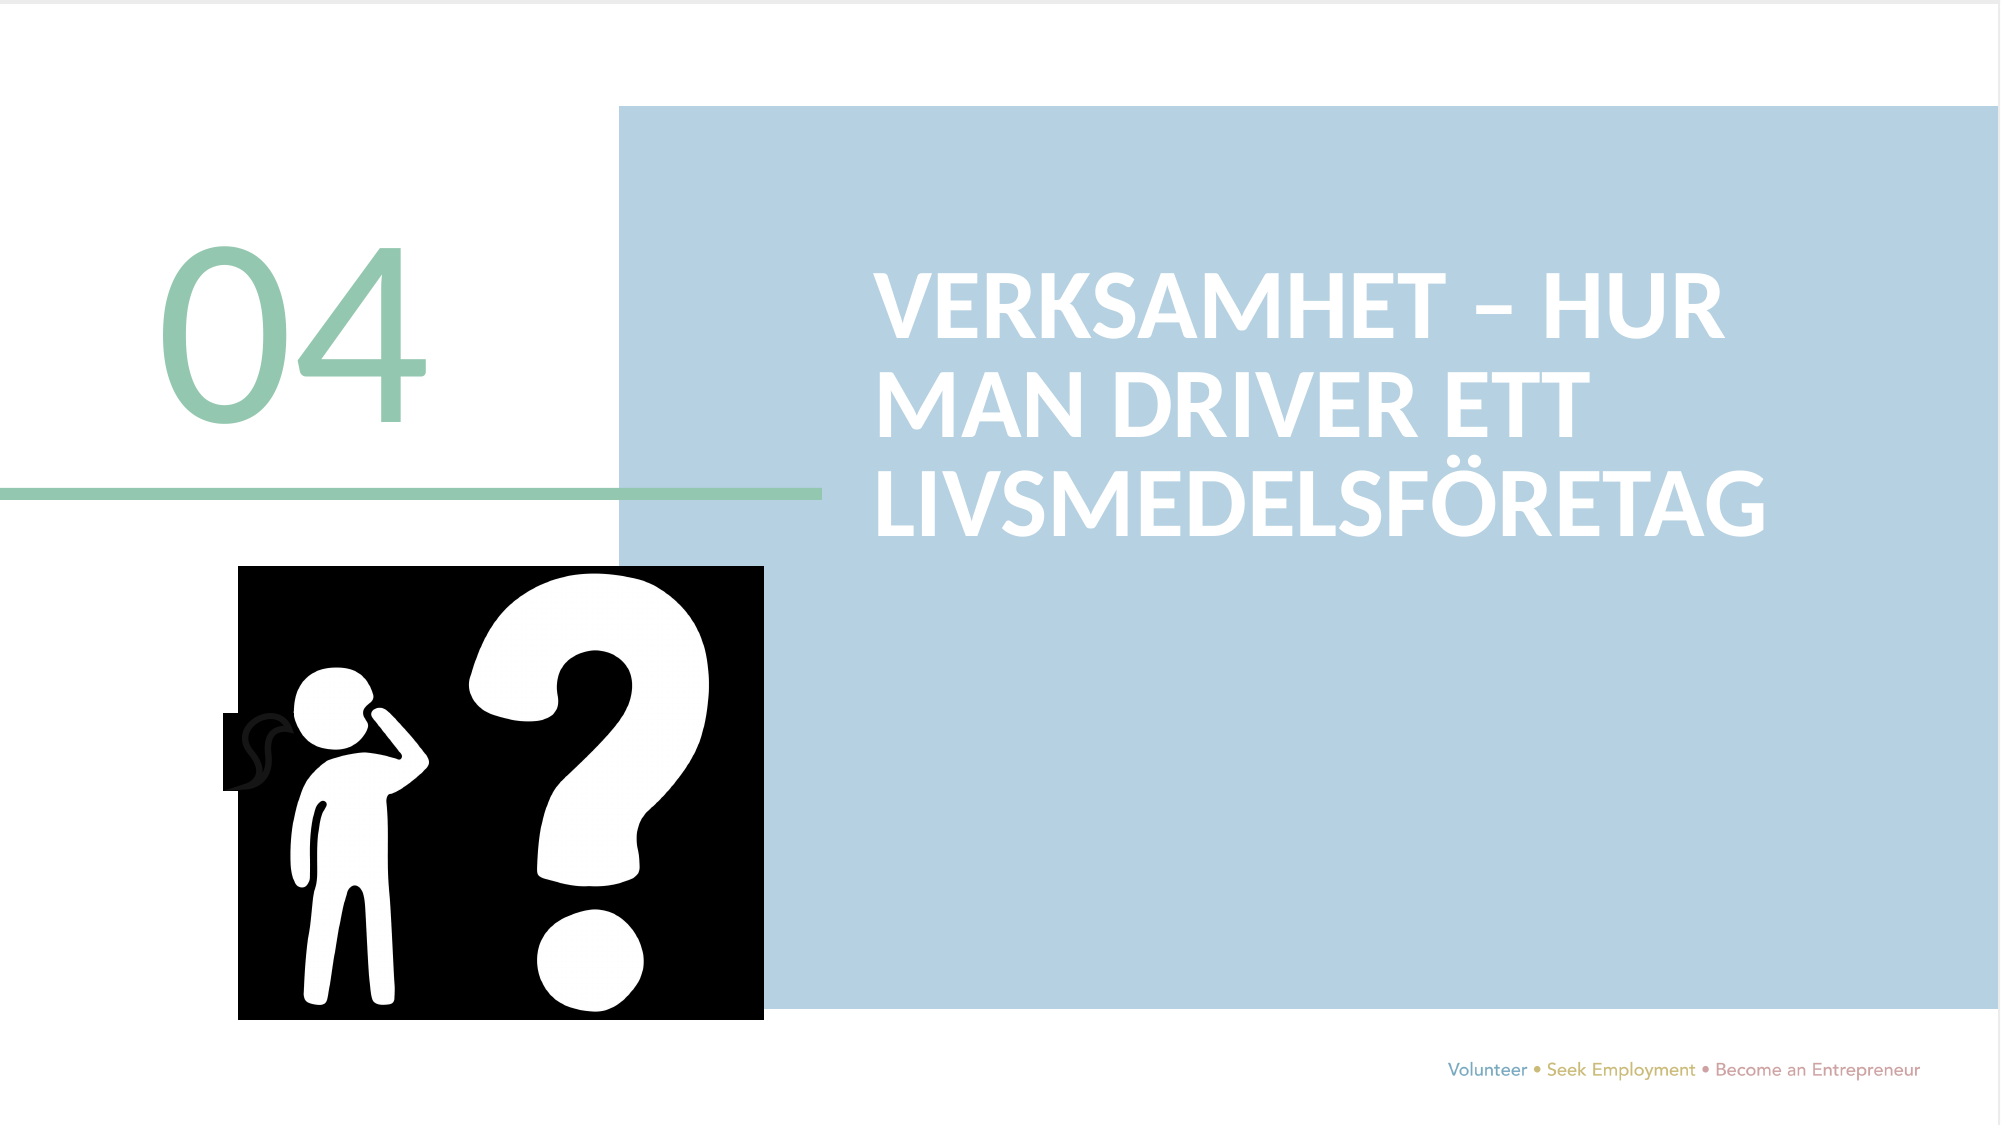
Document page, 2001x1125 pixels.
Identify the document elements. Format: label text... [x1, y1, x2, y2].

list VERKSAMHET – HUR MAN DRIVER ETT LIVSMEDELSFÖRETAG [858, 251, 1810, 770]
picture [1418, 1046, 1971, 1103]
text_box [223, 566, 764, 1020]
list 04 [141, 180, 481, 277]
